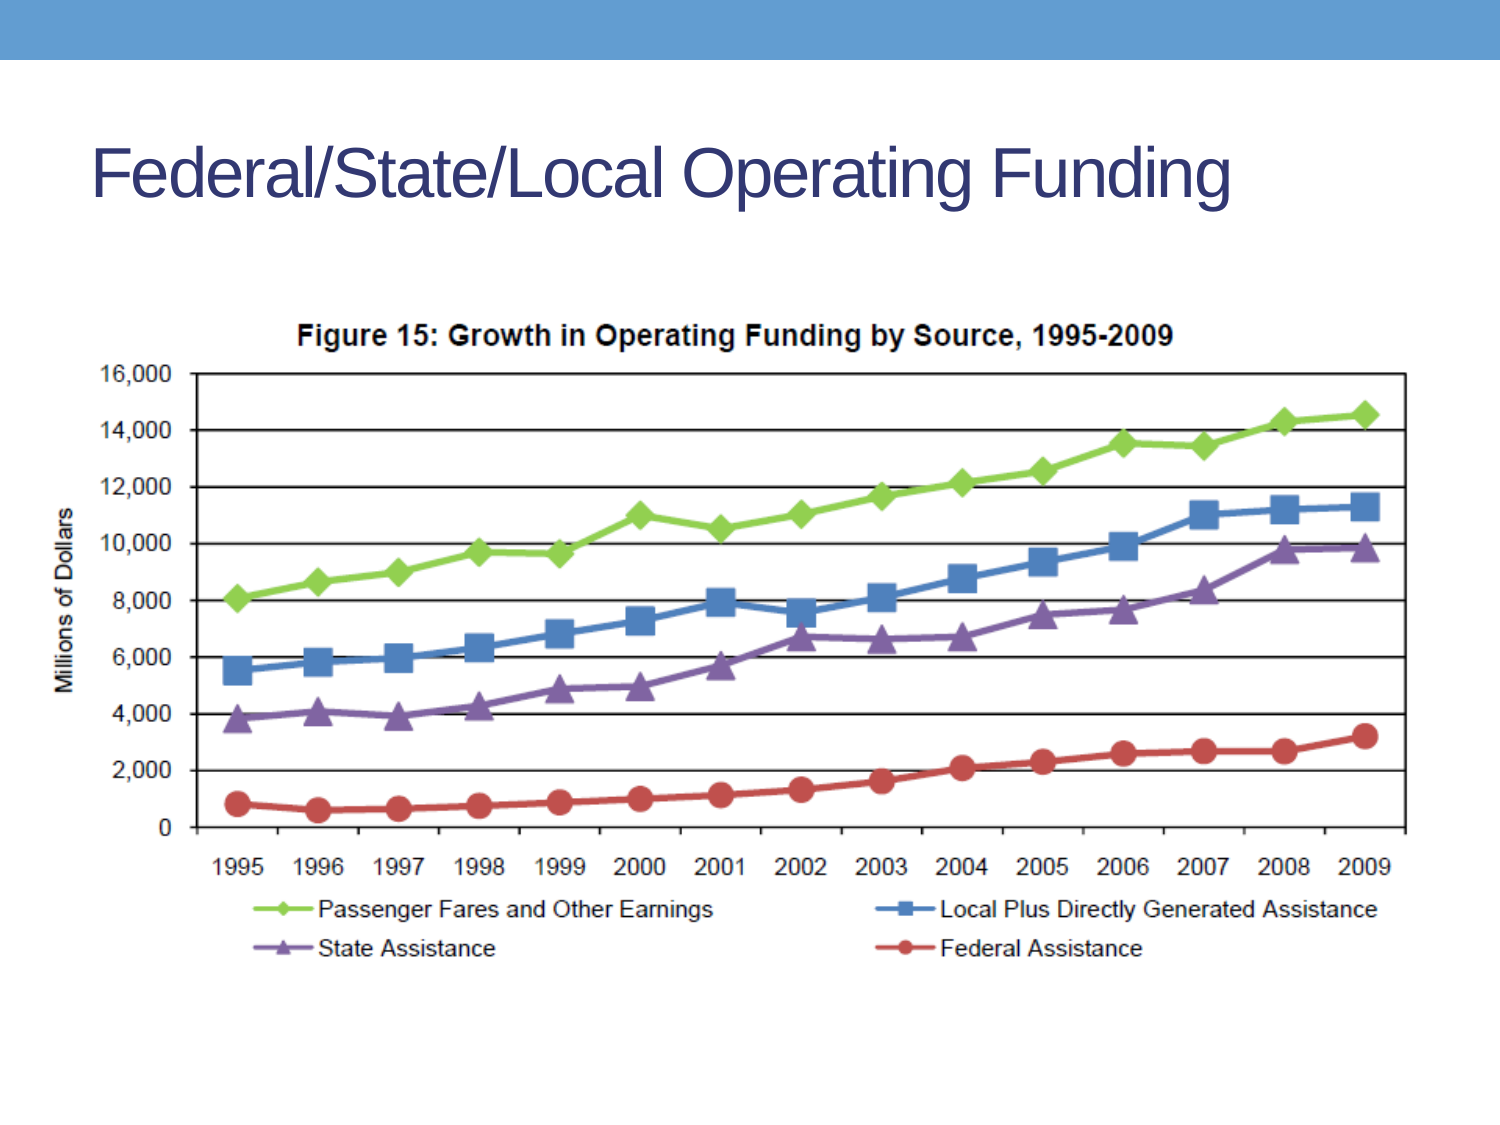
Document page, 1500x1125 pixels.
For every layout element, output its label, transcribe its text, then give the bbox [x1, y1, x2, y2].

title Federal/State/Local Operating Funding [75, 87, 1425, 250]
picture [20, 271, 1480, 988]
